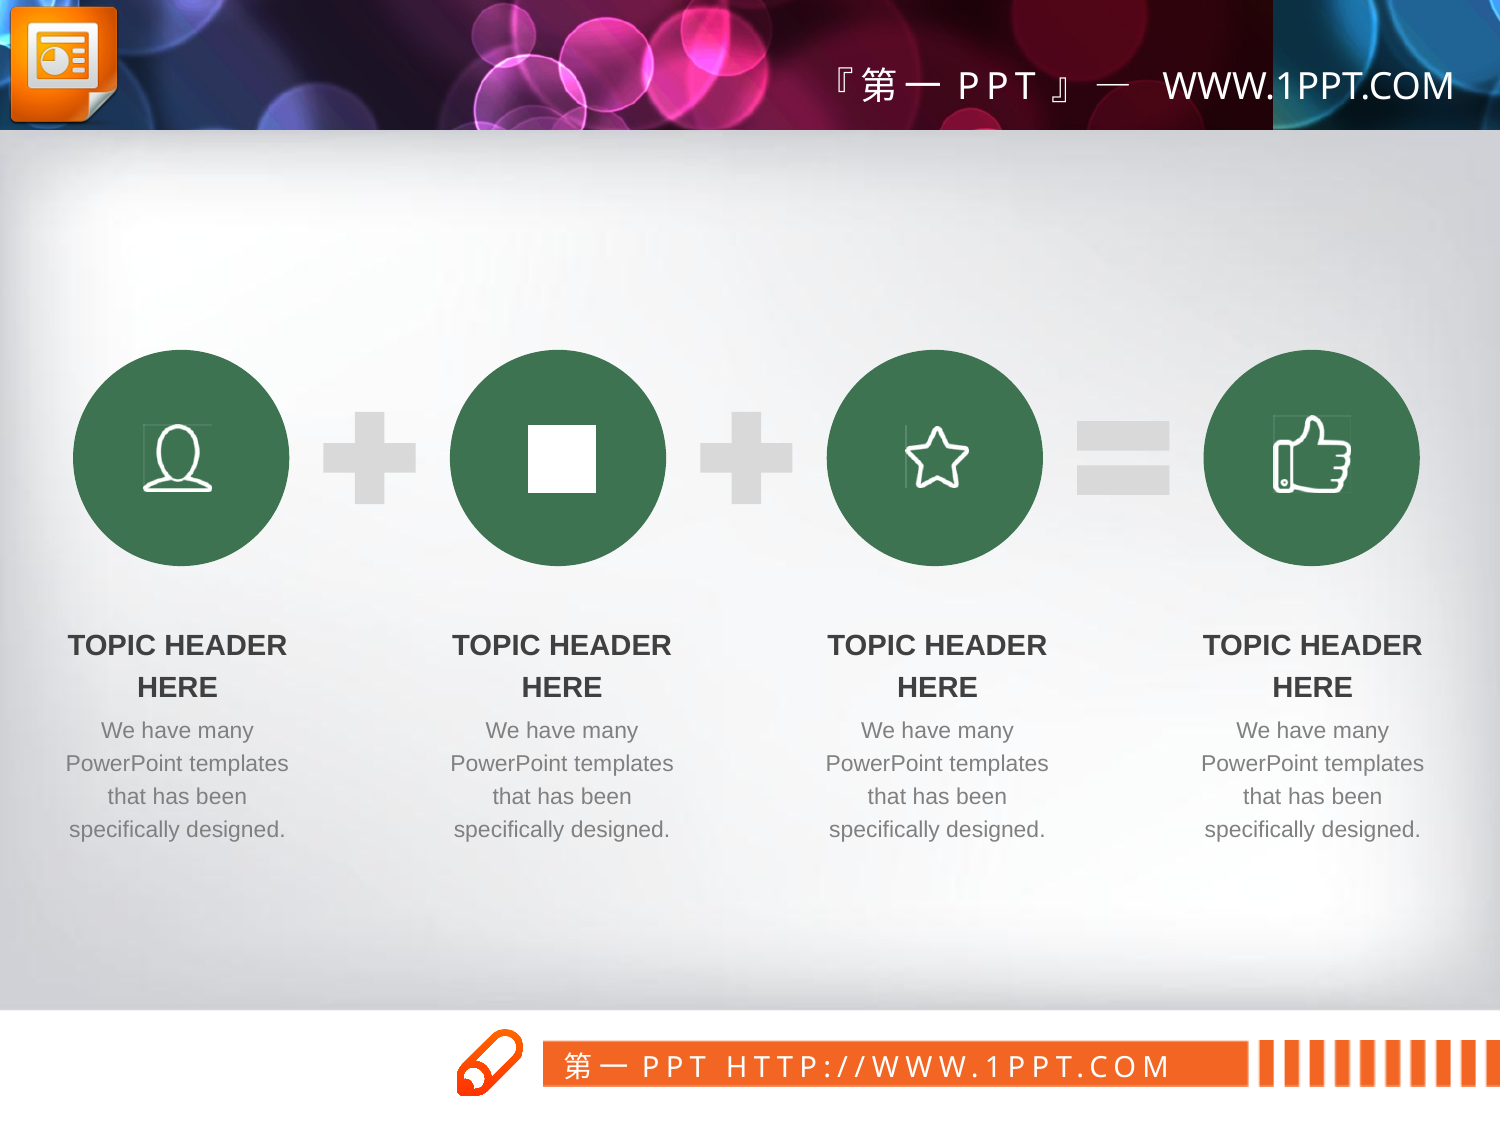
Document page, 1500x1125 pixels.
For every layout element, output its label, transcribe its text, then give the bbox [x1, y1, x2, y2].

text_box [826, 349, 1043, 567]
text_box [1077, 465, 1170, 495]
text_box [323, 411, 416, 505]
text_box [1203, 349, 1420, 567]
text_box [700, 411, 793, 505]
text_box [73, 349, 290, 567]
text_box TOPIC HEADER HERE We have many PowerPoint templates that has been specifically designed. [437, 619, 687, 842]
text_box TOPIC HEADER HERE We have many PowerPoint templates that has been specifically designed. [813, 619, 1062, 842]
picture [0, 0, 1500, 1012]
text_box [1077, 421, 1170, 451]
text_box TOPIC HEADER HERE We have many PowerPoint templates that has been specifically designed. [53, 619, 302, 842]
text_box TOPIC HEADER HERE We have many PowerPoint templates that has been specifically designed. [1188, 619, 1438, 842]
text_box [449, 349, 667, 567]
picture [543, 1040, 1500, 1087]
